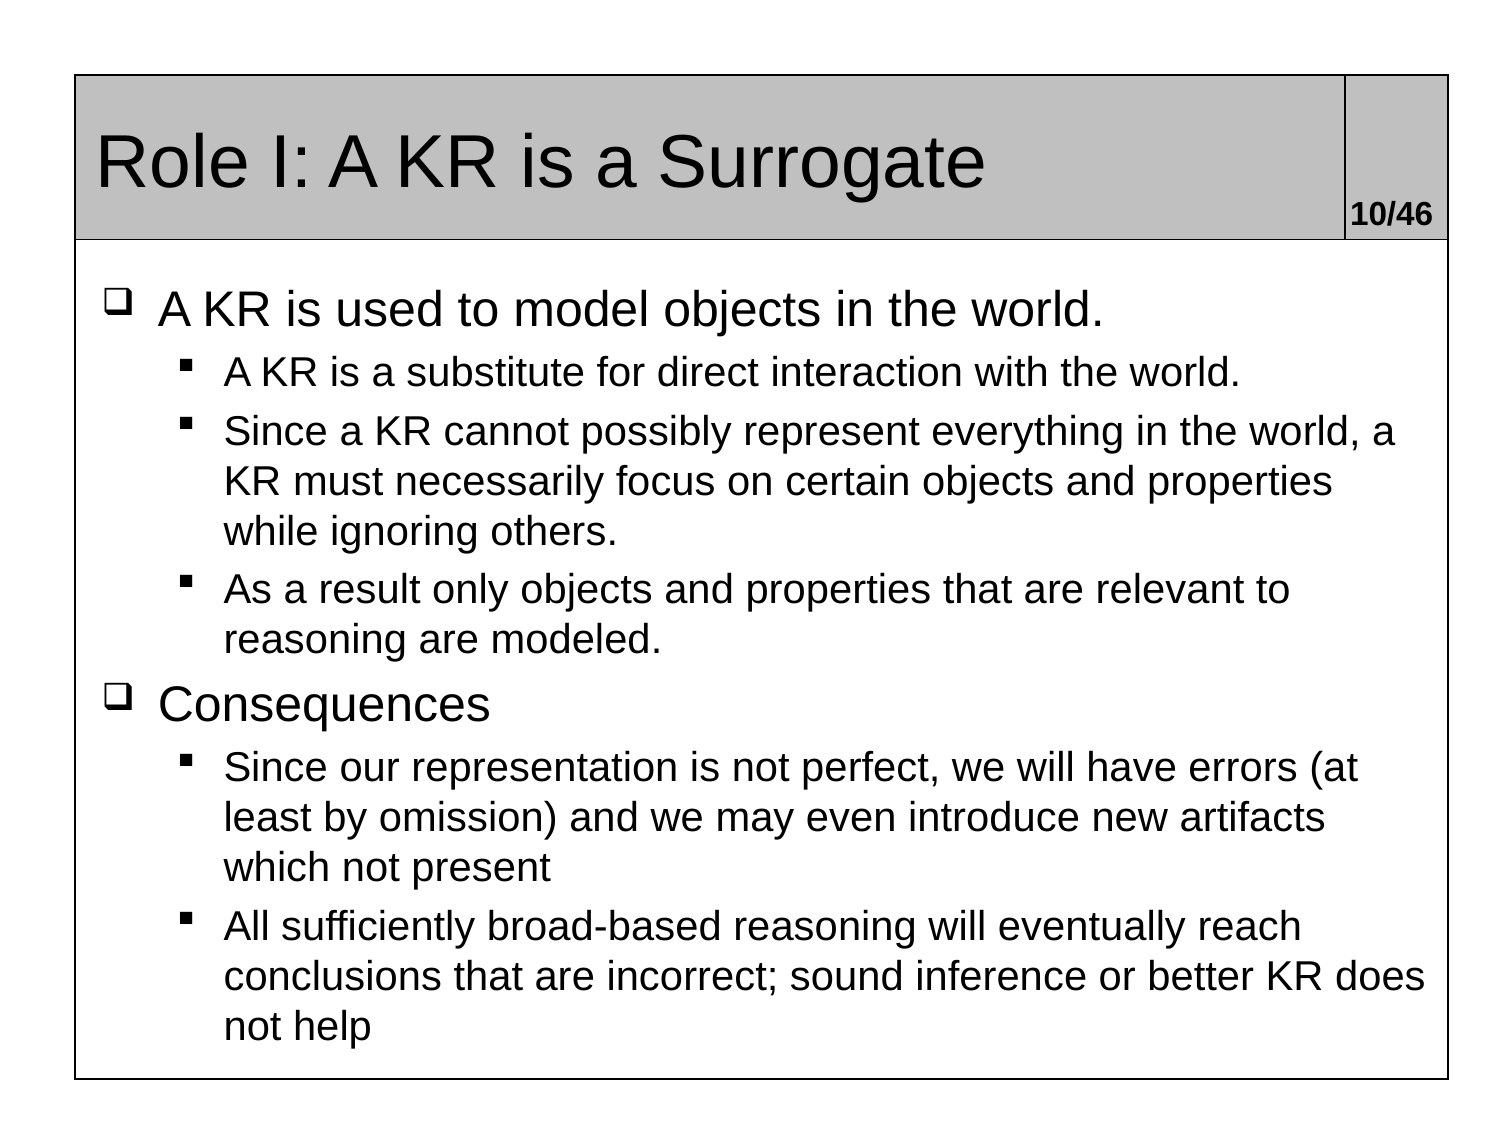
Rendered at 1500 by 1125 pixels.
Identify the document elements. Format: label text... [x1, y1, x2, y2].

list A KR is used to model objects in the world. A KR is a substitute for direct interaction with the world. Since a KR cannot possibly represent everything in the world, a KR must necessarily focus on certain objects and properties while ignoring others. As a result only objects and properties that are relevant to reasoning are modeled. Consequences Since our representation is not perfect, we will have errors (at least by omission) and we may even introduce new artifacts which not present All sufficiently broad-based reasoning will eventually reach conclusions that are incorrect; sound inference or better KR does not help [74, 239, 1449, 1080]
slide_number 10/46 [1346, 74, 1449, 239]
title Role I: A KR is a Surrogate [74, 74, 1346, 239]
